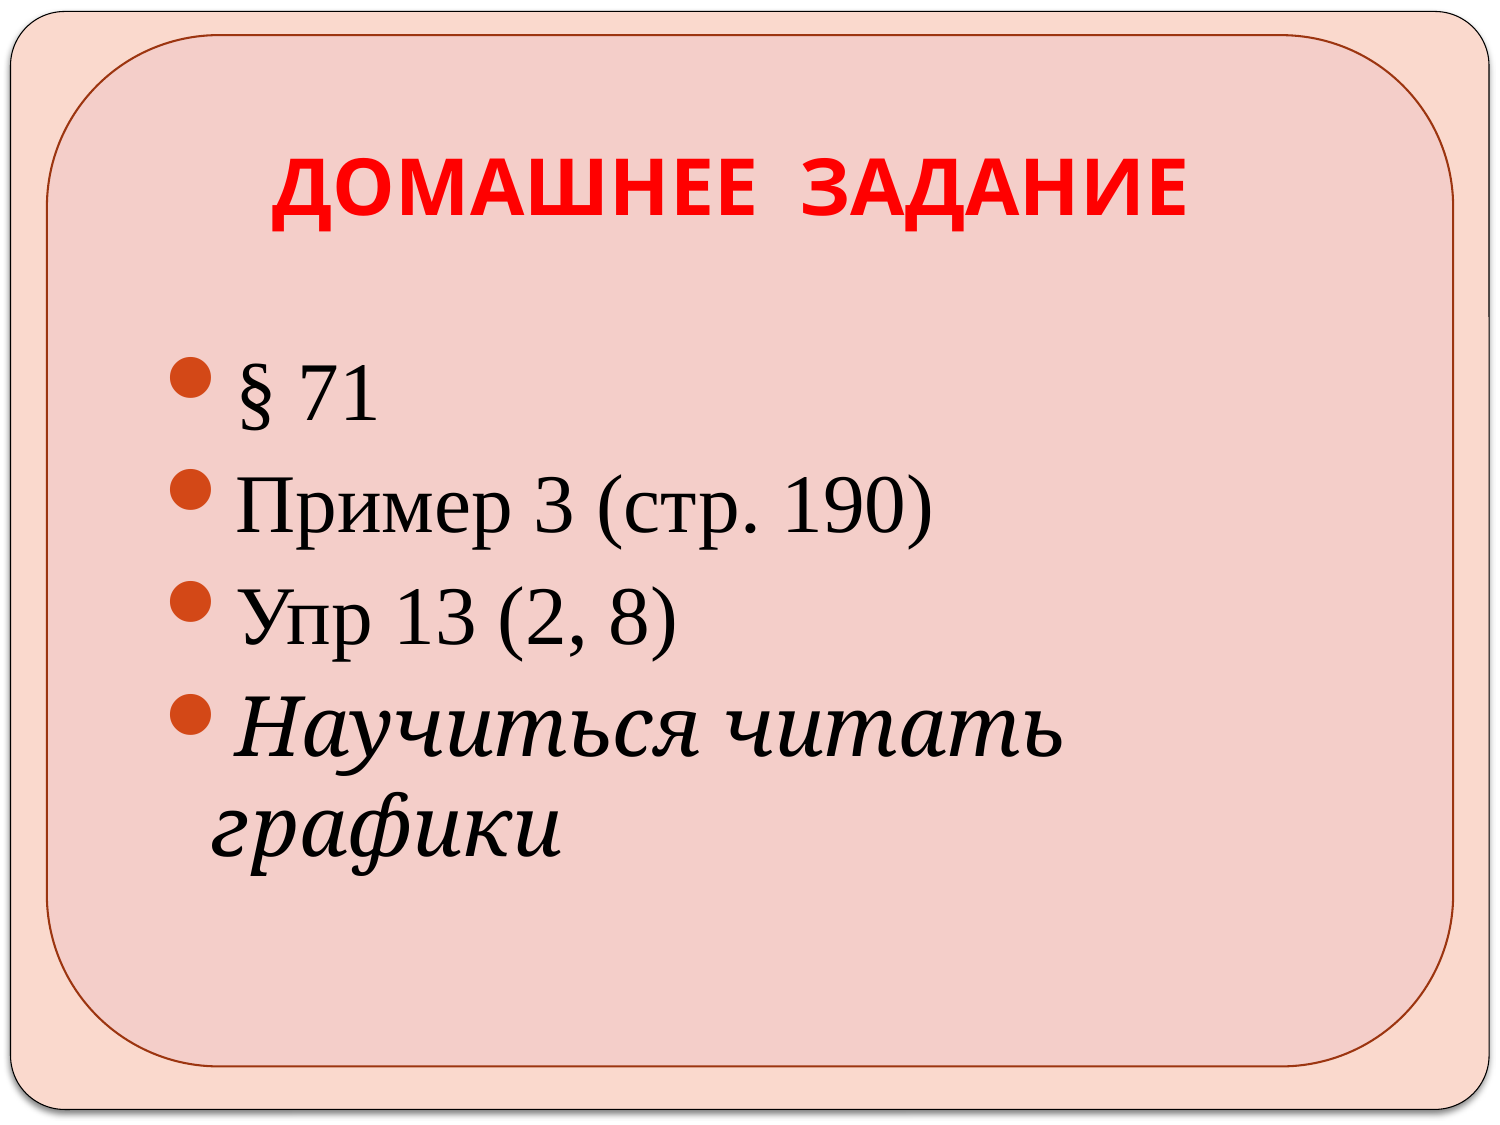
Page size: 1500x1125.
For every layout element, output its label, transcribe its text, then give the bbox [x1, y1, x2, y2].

title ДОМАШНЕЕ ЗАДАНИЕ [257, 58, 1339, 247]
list § 71 Пример 3 (стр. 190) Упр 13 (2, 8) Научиться читать графики [150, 237, 1425, 988]
text_box [45, 34, 1455, 1068]
